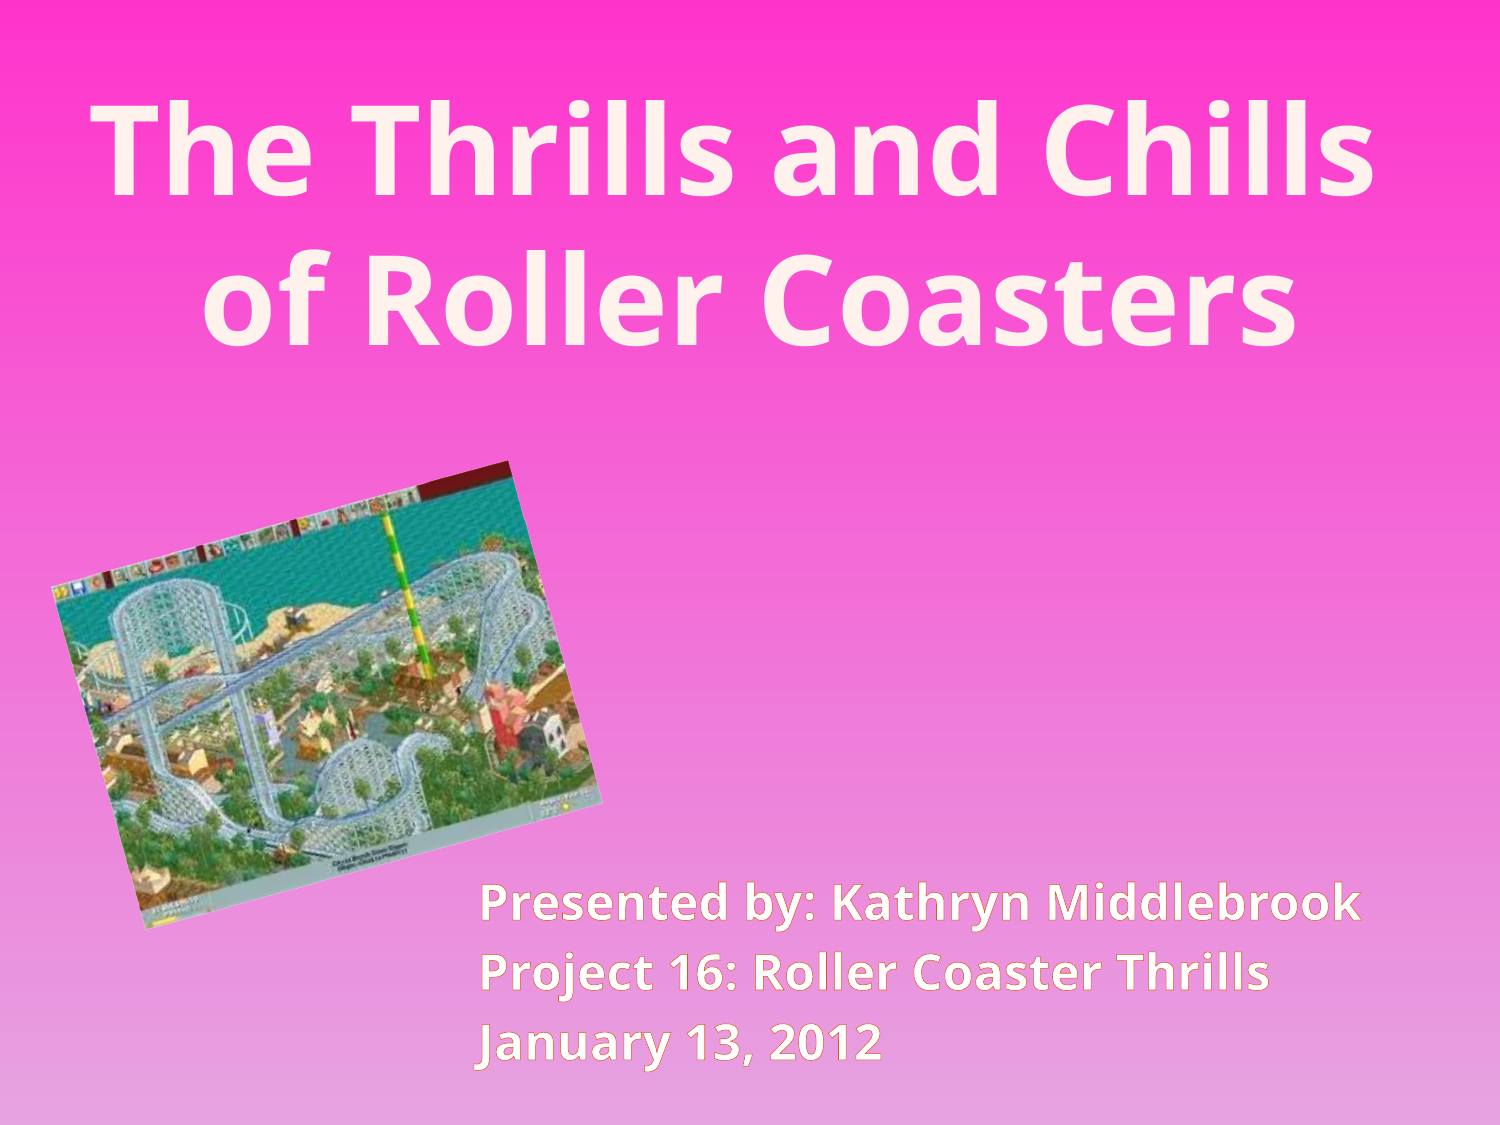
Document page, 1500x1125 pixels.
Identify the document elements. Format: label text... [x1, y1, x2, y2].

text_box The Thrills and Chills of Roller Coasters [73, 62, 1427, 378]
list Presented by: Kathryn Middlebrook Project 16: Roller Coaster Thrills January 13, 2012 [462, 862, 1475, 1100]
picture [52, 461, 602, 929]
